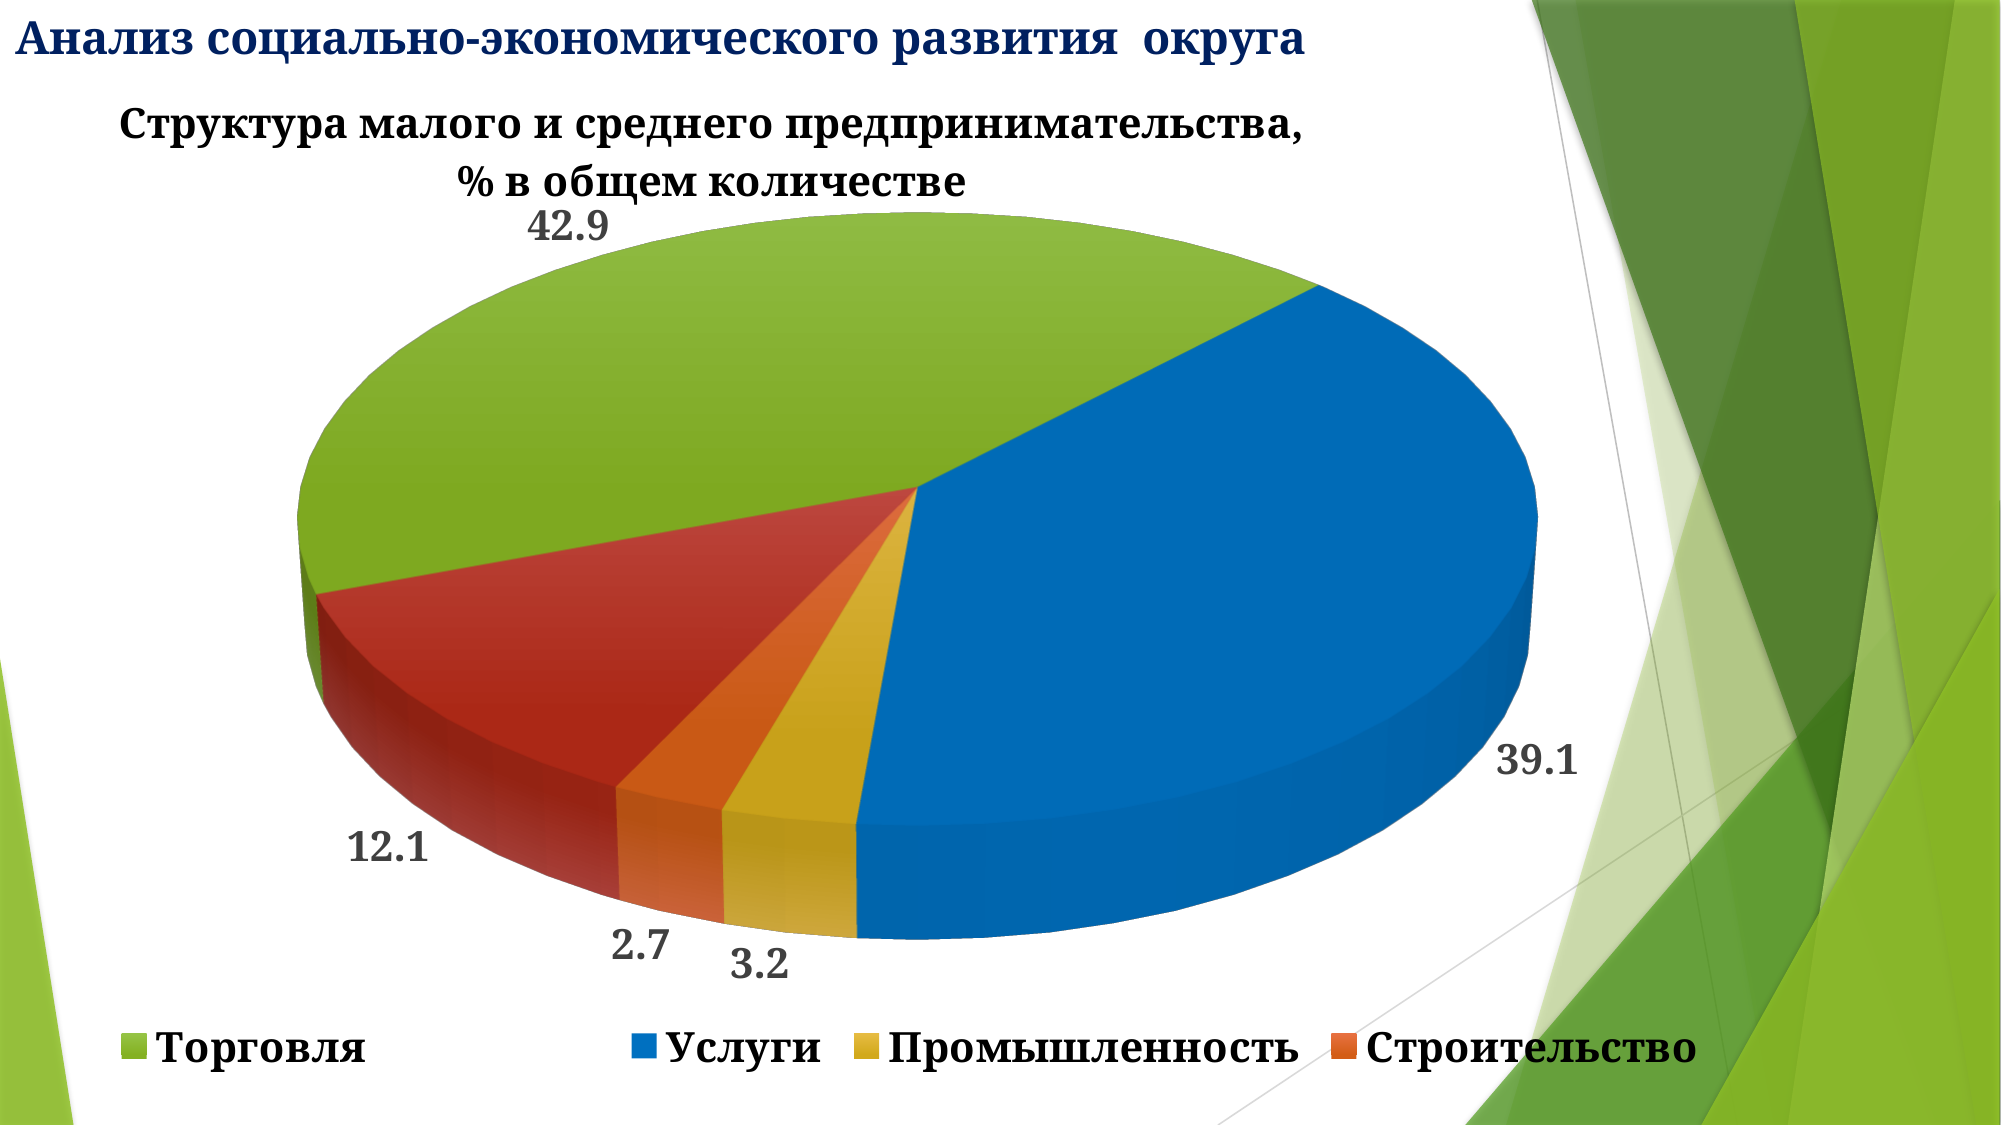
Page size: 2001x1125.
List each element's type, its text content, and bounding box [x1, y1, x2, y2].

title Анализ социально-экономического развития округа [0, 1, 1411, 110]
chart [70, 65, 1930, 1107]
